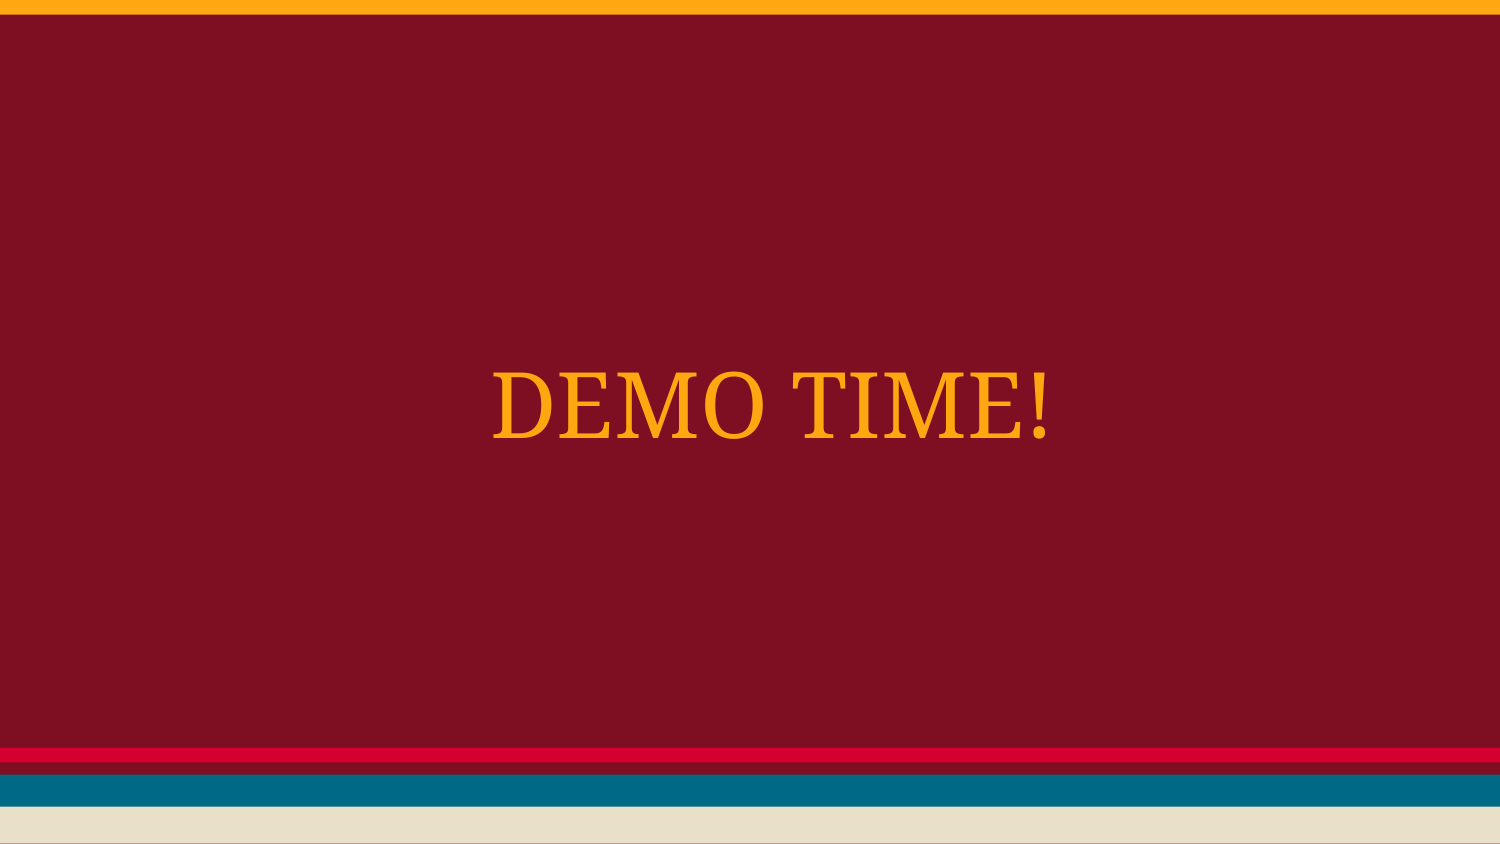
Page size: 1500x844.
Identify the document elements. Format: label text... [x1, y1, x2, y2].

title DEMO TIME! [75, 331, 1425, 472]
